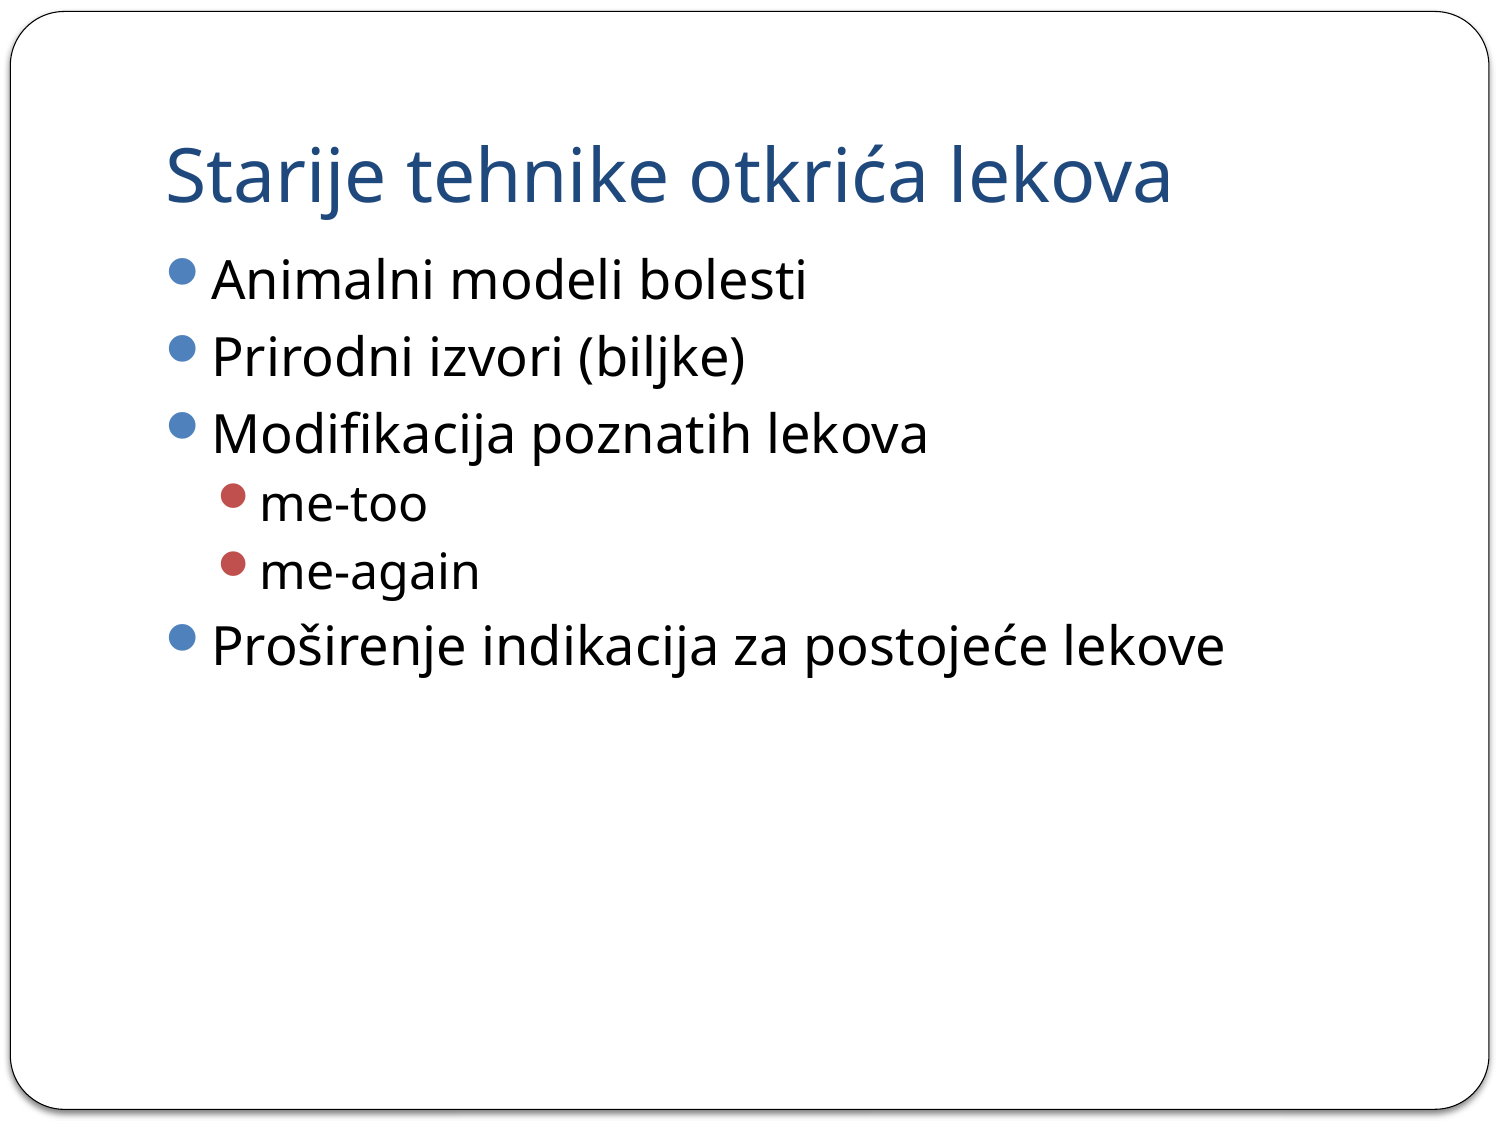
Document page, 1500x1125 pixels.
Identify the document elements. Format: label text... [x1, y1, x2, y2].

title Starije tehnike otkrića lekova [149, 44, 1426, 233]
list Animalni modeli bolesti Prirodni izvori (biljke) Modifikacija poznatih lekova me-too me-again Proširenje indikacija za postojeće lekove [149, 237, 1426, 988]
